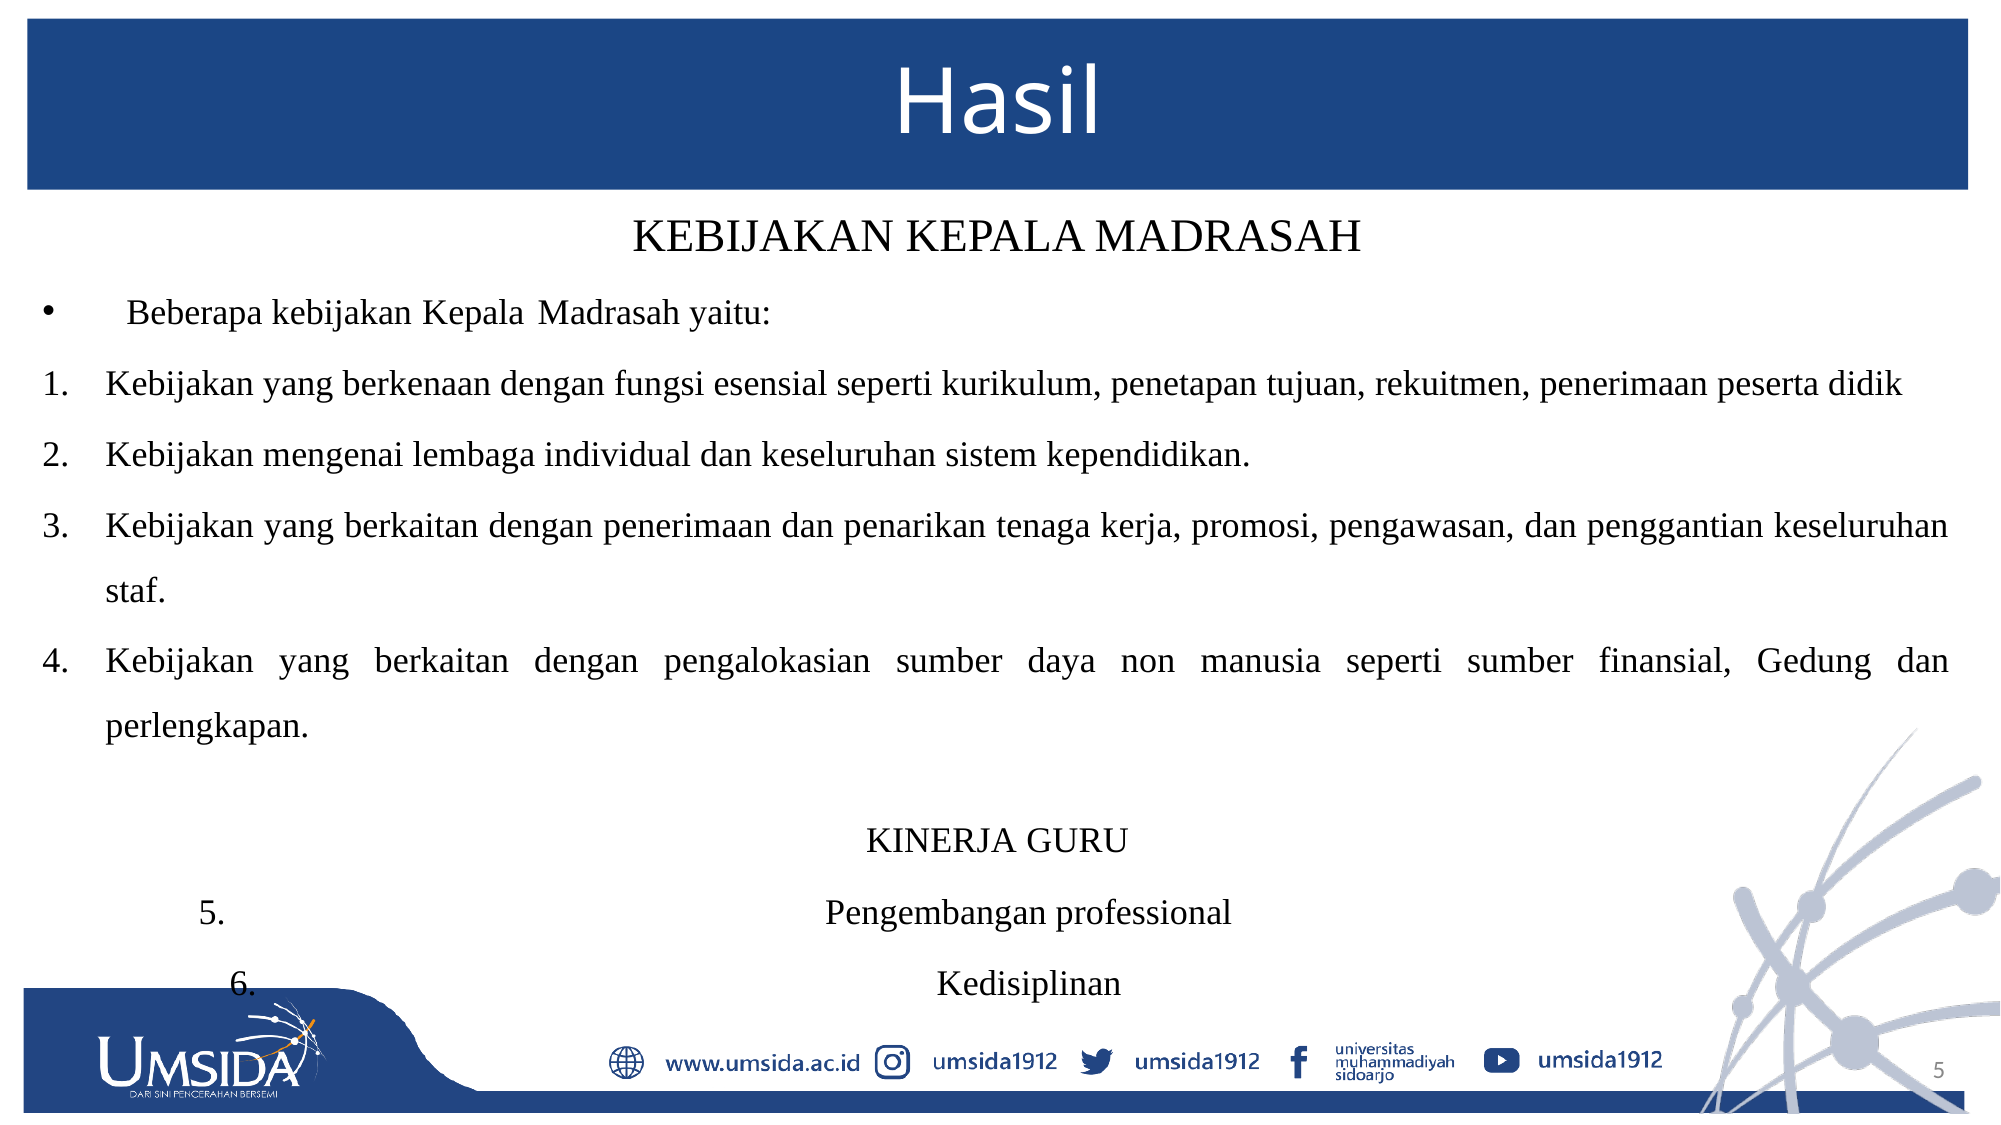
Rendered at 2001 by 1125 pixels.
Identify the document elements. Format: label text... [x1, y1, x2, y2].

picture [23, 51, 2001, 1114]
title Hasil [27, 18, 1969, 190]
list KEBIJAKAN KEPALA MADRASAH Beberapa kebijakan Kepala Madrasah yaitu: Kebijakan yang berkenaan dengan fungsi esensial seperti kurikulum, penetapan tujuan, rekuitmen, penerimaan peserta didik Kebijakan mengenai lembaga individual dan keseluruhan sistem kependidikan. Kebijakan yang berkaitan dengan penerimaan dan penarikan tenaga kerja, promosi, pengawasan, dan penggantian keseluruhan staf. Kebijakan yang berkaitan dengan pengalokasian sumber daya non manusia seperti sumber finansial, Gedung dan perlengkapan. KINERJA GURU Pengembangan professional Kedisiplinan [27, 203, 1969, 1039]
